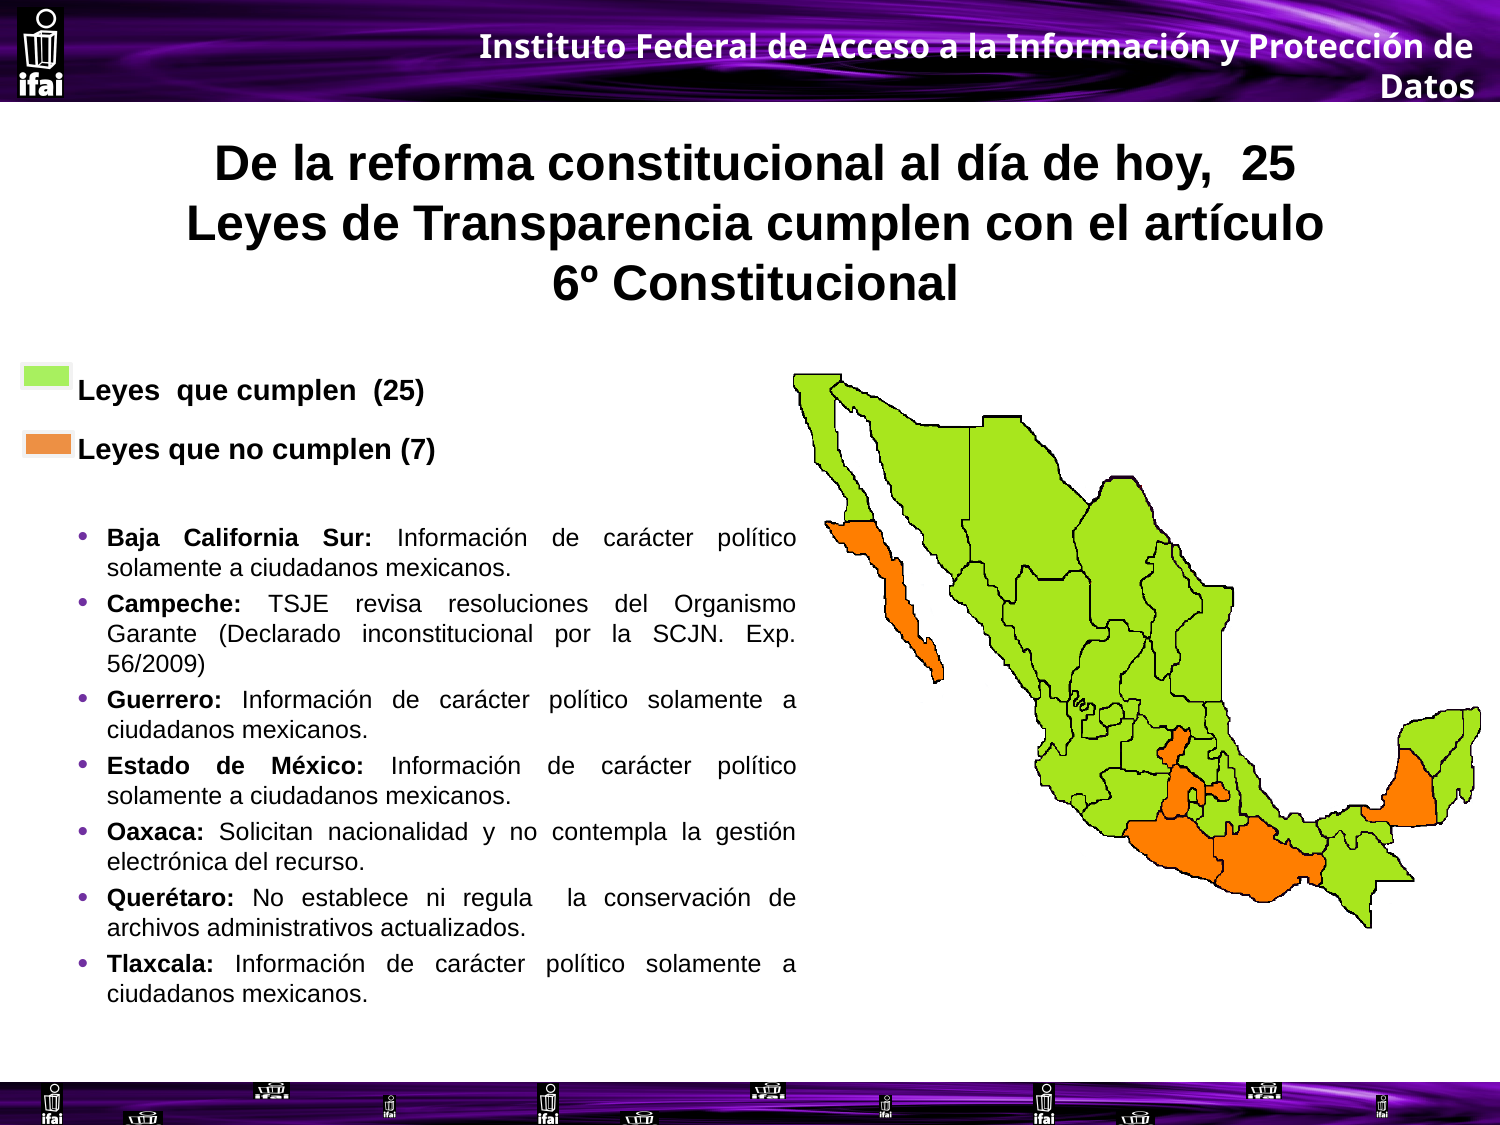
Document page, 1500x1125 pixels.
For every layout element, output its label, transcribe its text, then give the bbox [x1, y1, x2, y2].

picture [776, 355, 1500, 946]
list Leyes que cumplen (25) Leyes que no cumplen (7) Baja California Sur: Información de carácter político solamente a ciudadanos mexicanos. Campeche: TSJE revisa resoluciones del Organismo Garante (Declarado inconstitucional por la SCJN. Exp. 56/2009) Guerrero: Información de carácter político solamente a ciudadanos mexicanos. Estado de México: Información de carácter político solamente a ciudadanos mexicanos. Oaxaca: Solicitan nacionalidad y no contempla la gestión electrónica del recurso. Querétaro: No establece ni regula la conservación de archivos administrativos actualizados. Tlaxcala: Información de carácter político solamente a ciudadanos mexicanos. [62, 346, 813, 981]
picture [0, 0, 1500, 102]
picture [0, 1082, 1500, 1125]
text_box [21, 364, 74, 456]
text_box De la reforma constitucional al día de hoy, 25 Leyes de Transparencia cumplen con el artículo 6º Constitucional [144, 123, 1368, 318]
